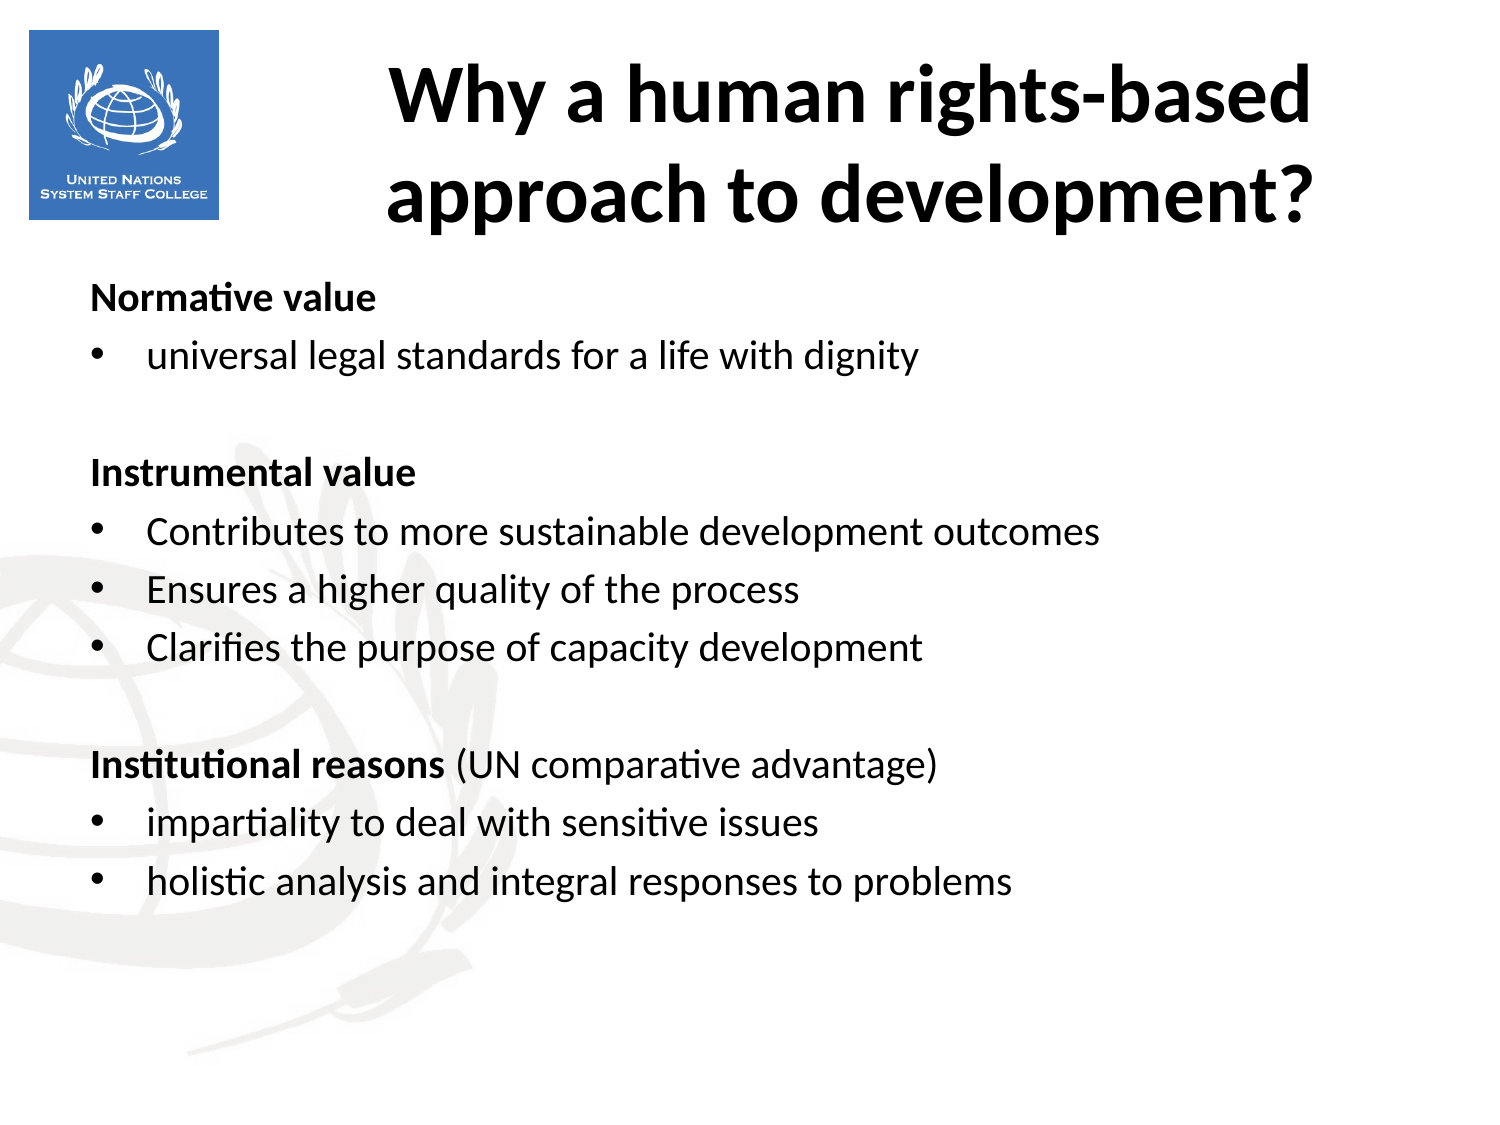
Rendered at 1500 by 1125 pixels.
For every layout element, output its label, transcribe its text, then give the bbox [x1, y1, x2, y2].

picture [29, 30, 219, 220]
list Normative value universal legal standards for a life with dignity Instrumental value Contributes to more sustainable development outcomes Ensures a higher quality of the process Clarifies the purpose of capacity development Institutional reasons (UN comparative advantage) impartiality to deal with sensitive issues holistic analysis and integral responses to problems [74, 262, 1426, 1006]
title Why a human rights-based approach to development? [277, 44, 1426, 233]
